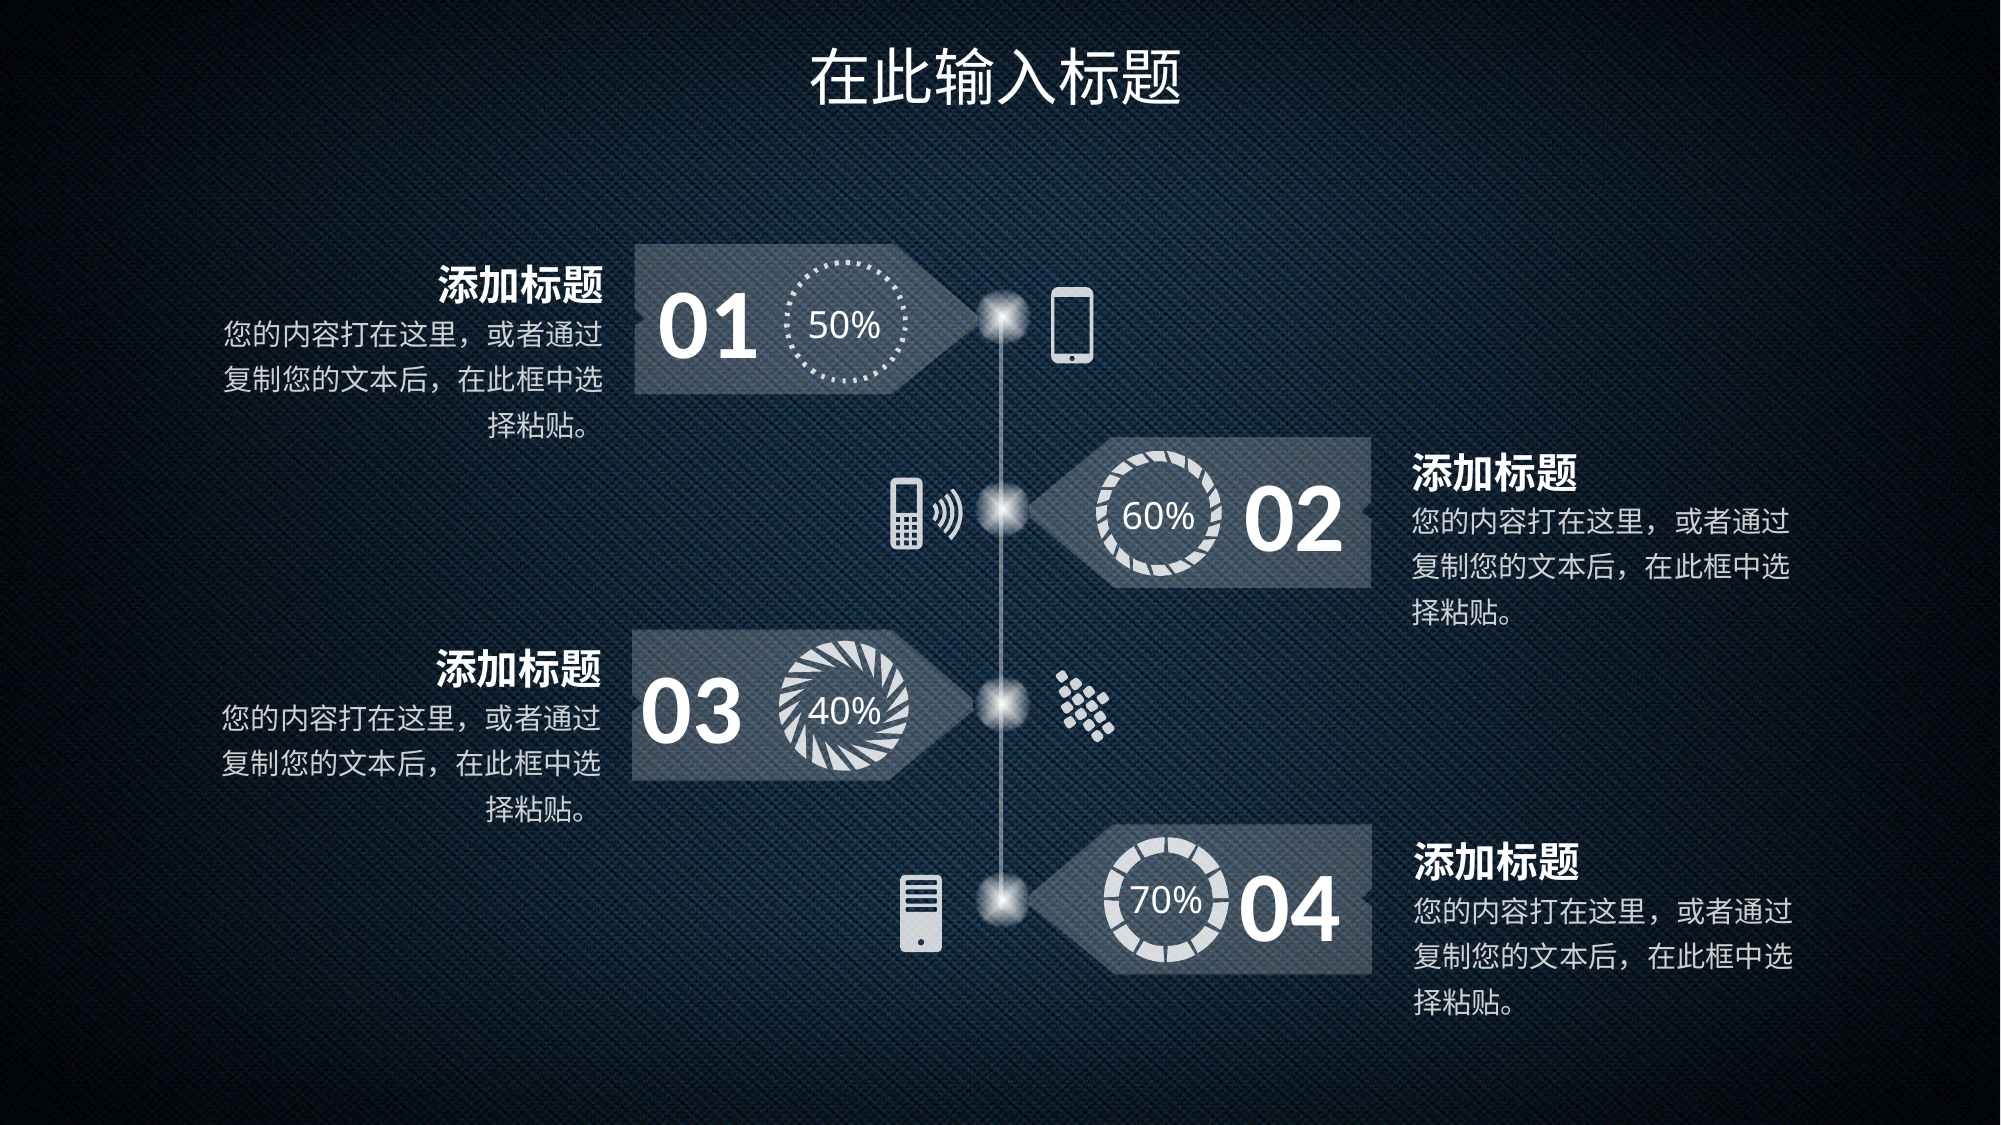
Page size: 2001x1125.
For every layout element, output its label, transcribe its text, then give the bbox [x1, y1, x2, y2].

text_box [977, 290, 1030, 345]
text_box [999, 539, 1004, 674]
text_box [890, 477, 967, 550]
text_box [1051, 287, 1094, 364]
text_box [1398, 813, 1827, 1027]
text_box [1055, 670, 1115, 743]
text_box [1396, 423, 1825, 637]
text_box [976, 481, 1029, 537]
picture [0, 0, 2001, 1125]
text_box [1029, 824, 1379, 975]
text_box [976, 677, 1031, 733]
text_box [976, 873, 1029, 928]
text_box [634, 244, 977, 395]
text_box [1029, 436, 1383, 588]
text_box [900, 874, 942, 953]
text_box [999, 347, 1004, 478]
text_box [189, 620, 617, 834]
text_box 在此输入标题 [638, 30, 1354, 121]
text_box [627, 629, 974, 781]
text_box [191, 236, 619, 450]
text_box [999, 735, 1004, 870]
